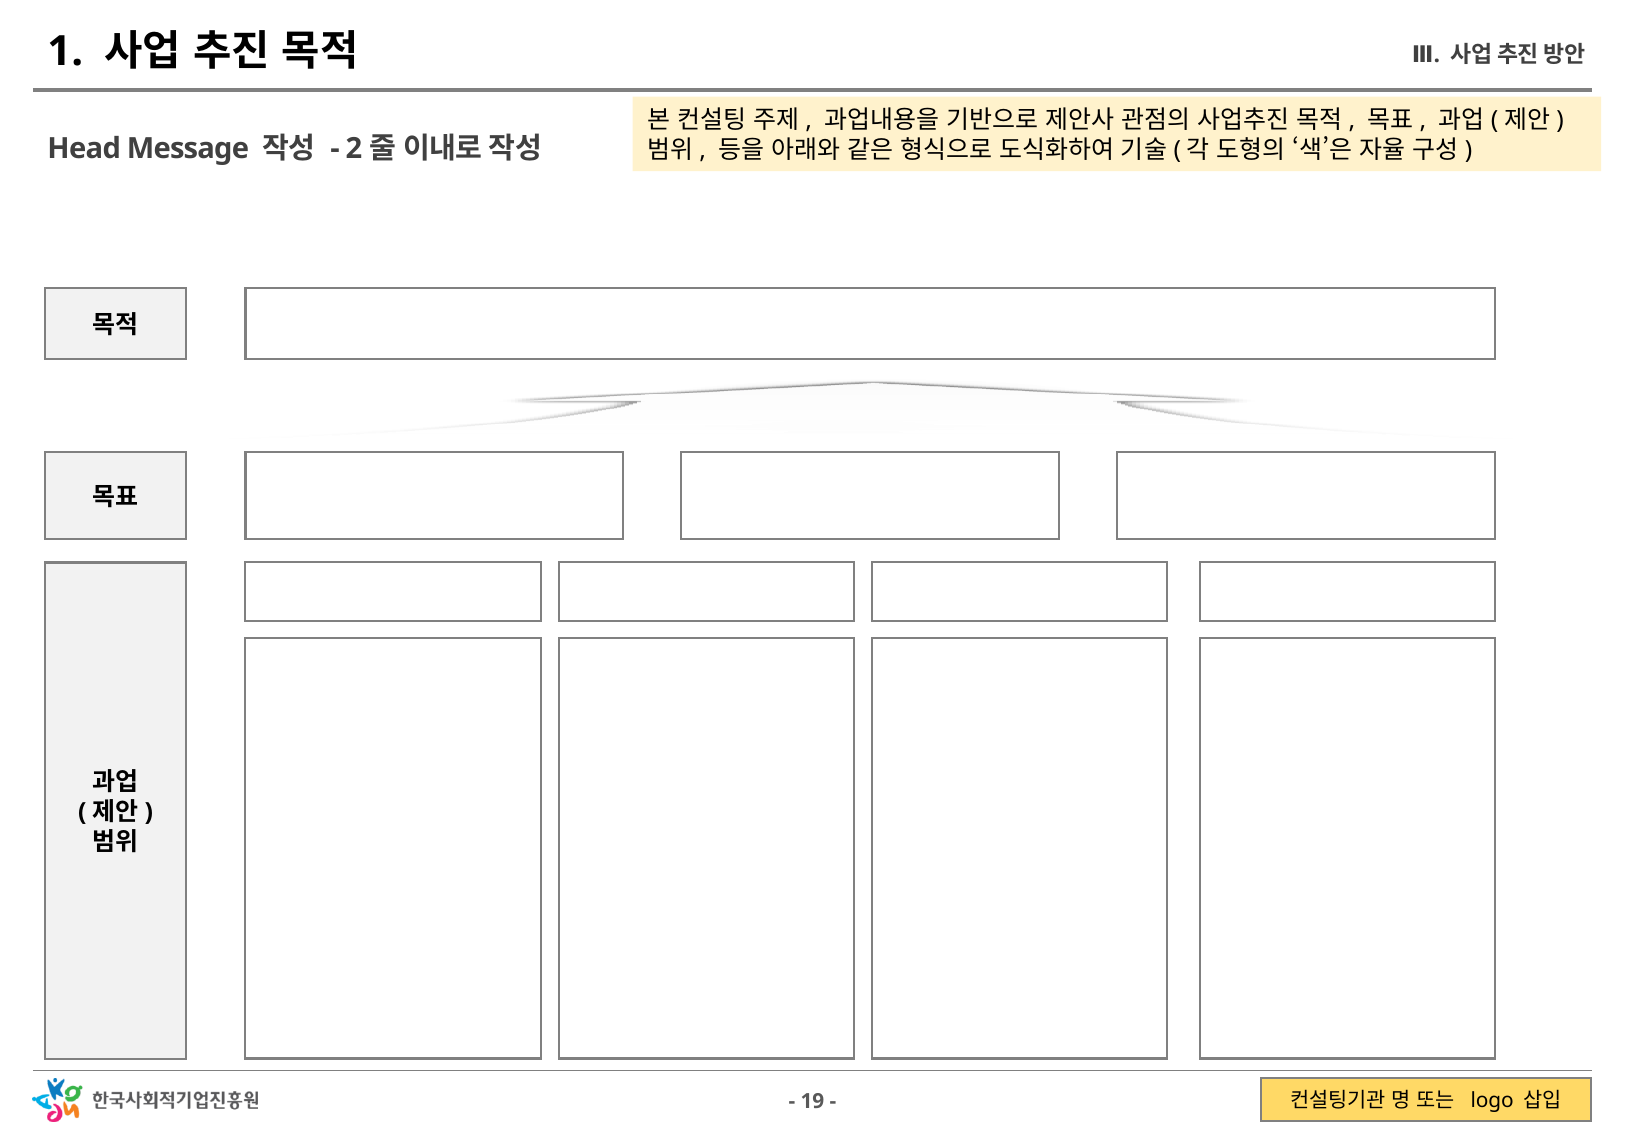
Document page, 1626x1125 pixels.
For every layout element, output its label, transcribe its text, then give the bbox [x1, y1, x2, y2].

text_box [1199, 561, 1496, 622]
text_box Ⅲ. 사업 추진 방안 [1308, 35, 1601, 76]
text_box [871, 561, 1168, 622]
text_box [244, 451, 624, 540]
text_box [244, 637, 542, 1060]
text_box [1199, 637, 1496, 1060]
picture [32, 1078, 258, 1122]
text_box 본 컨설팅 주제, 과업내용을 기반으로 제안사 관점의 사업추진 목적, 목표, 과업(제안) 범위, 등을 아래와 같은 형식으로 도식화하여 기술(각 도형의 ‘색’은 자율 구성) [632, 96, 1602, 172]
text_box [680, 451, 1060, 540]
text_box [871, 637, 1168, 1060]
text_box [1116, 451, 1496, 540]
text_box [558, 561, 855, 622]
text_box [558, 637, 855, 1060]
text_box 과업 (제안) 범위 [44, 561, 187, 1060]
text_box 목적 [44, 287, 187, 360]
text_box [244, 287, 1496, 360]
text_box 1. 사업 추진 목적 [32, 16, 1061, 81]
picture [210, 378, 1533, 439]
text_box [244, 561, 542, 622]
text_box 목표 [44, 451, 187, 540]
text_box Head Message 작성 - 2줄 이내로 작성 [32, 113, 1593, 173]
